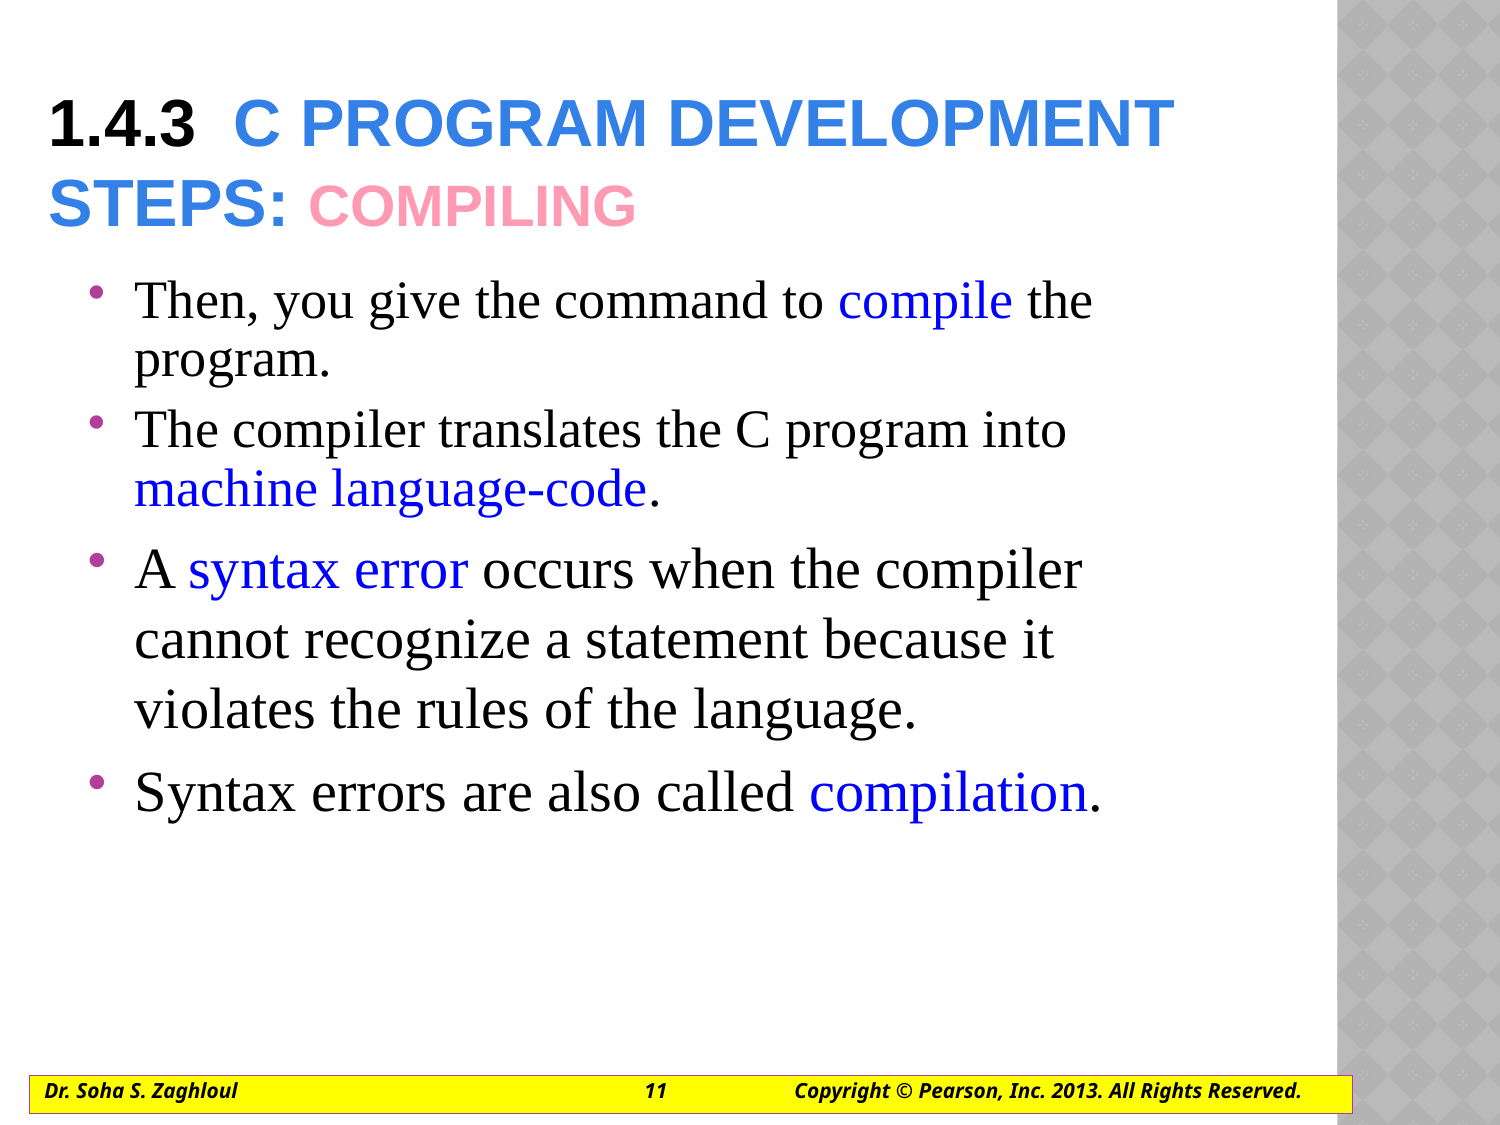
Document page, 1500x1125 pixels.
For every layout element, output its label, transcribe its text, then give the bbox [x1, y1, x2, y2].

text_box Dr. Soha S. Zaghloul 11 Copyright © Pearson, Inc. 2013. All Rights Reserved. [29, 1075, 1353, 1114]
list Then, you give the command to compile the program. The compiler translates the C program into machine language-code. A syntax error occurs when the compiler cannot recognize a statement because it violates the rules of the language. Syntax errors are also called compilation. [75, 264, 1263, 1059]
title 1.4.3 c PROGRAM DEVELOPMENT steps: Compiling [41, 52, 1343, 240]
